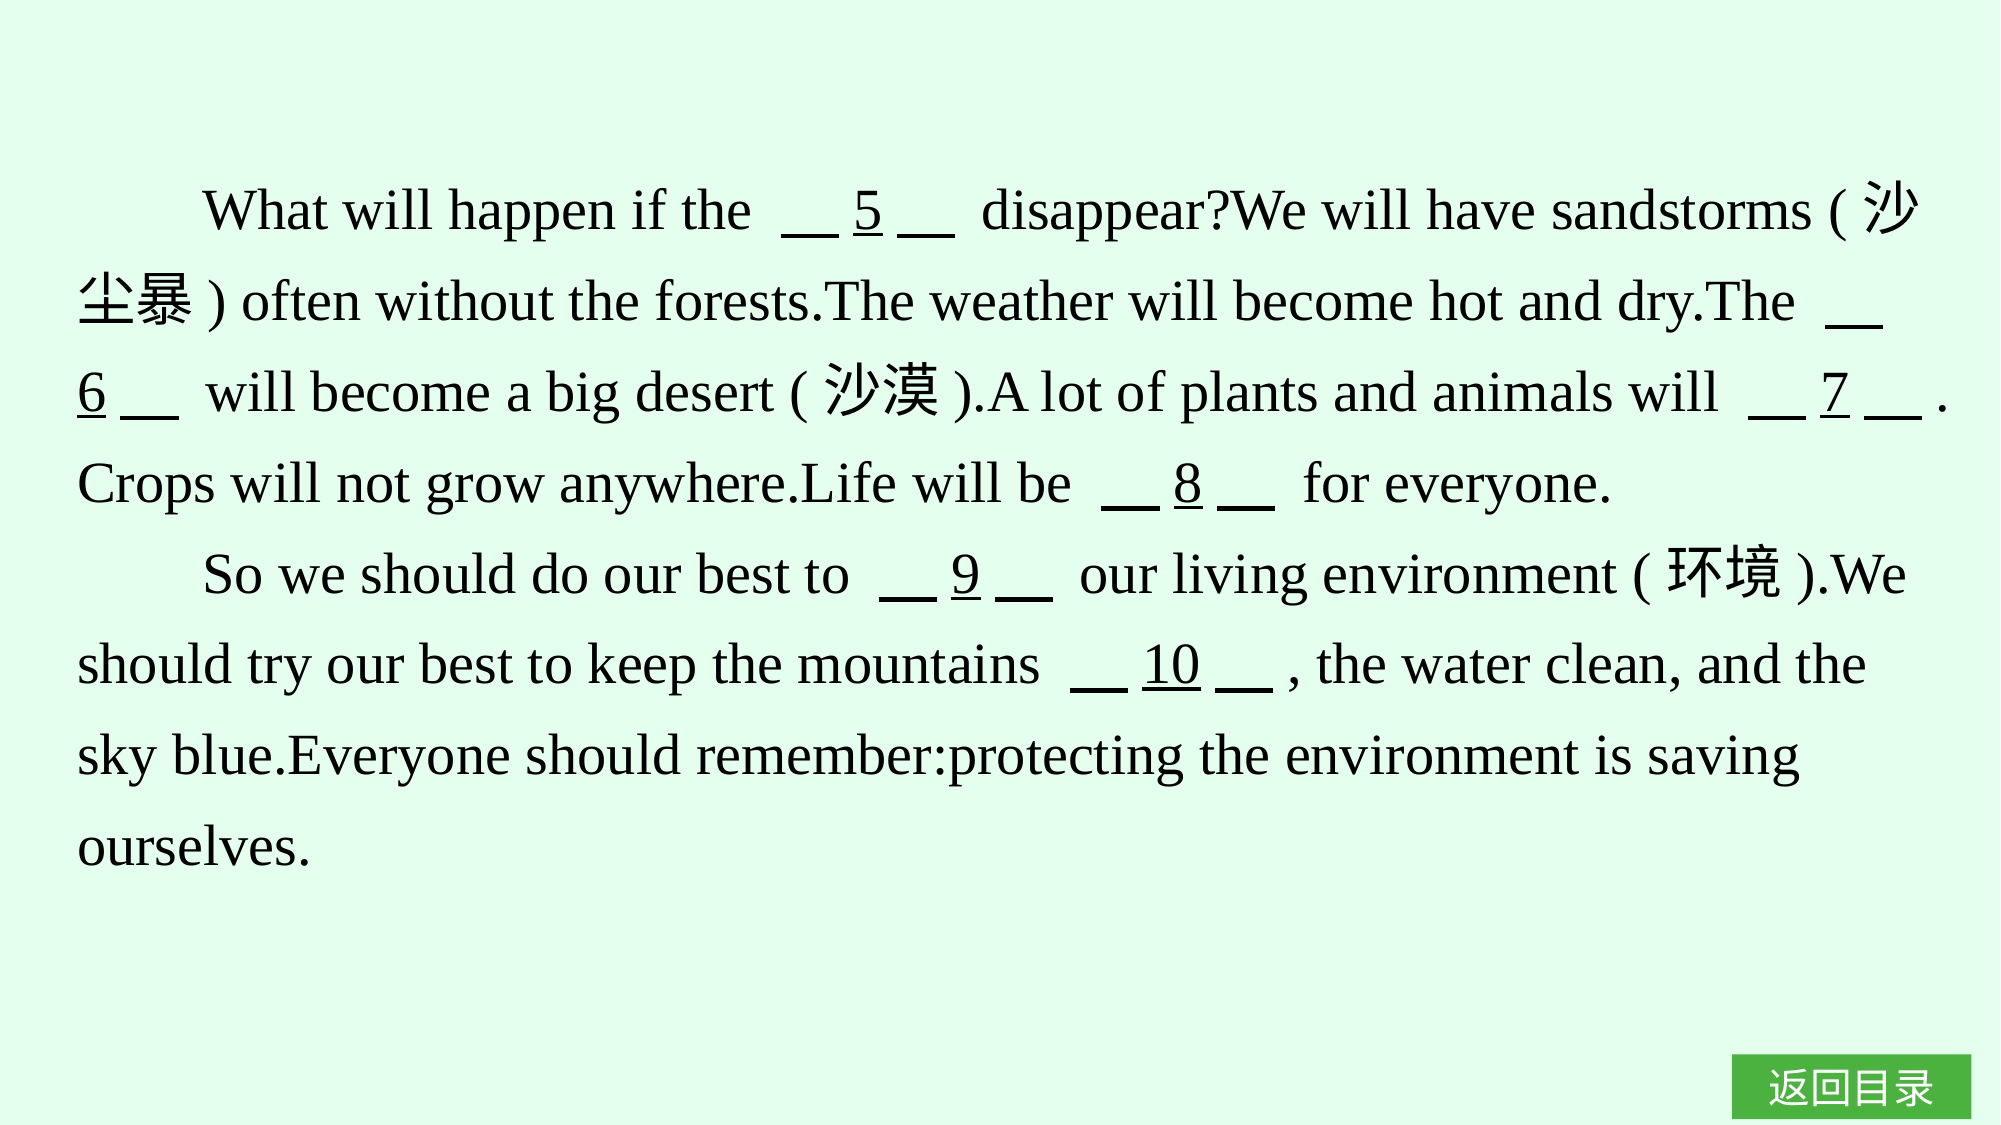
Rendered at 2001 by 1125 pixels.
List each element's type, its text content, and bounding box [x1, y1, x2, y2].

text_box What will happen if the 5 disappear?We will have sandstorms (沙尘暴) often without the forests.The weather will become hot and dry.The 6 will become a big desert (沙漠).A lot of plants and animals will 7 .Crops will not grow anywhere.Life will be 8 for everyone. So we should do our best to 9 our living environment (环境).We should try our best to keep the mountains 10 , the water clean, and the sky blue.Everyone should remember:protecting the environment is saving ourselves. [62, 142, 1938, 885]
